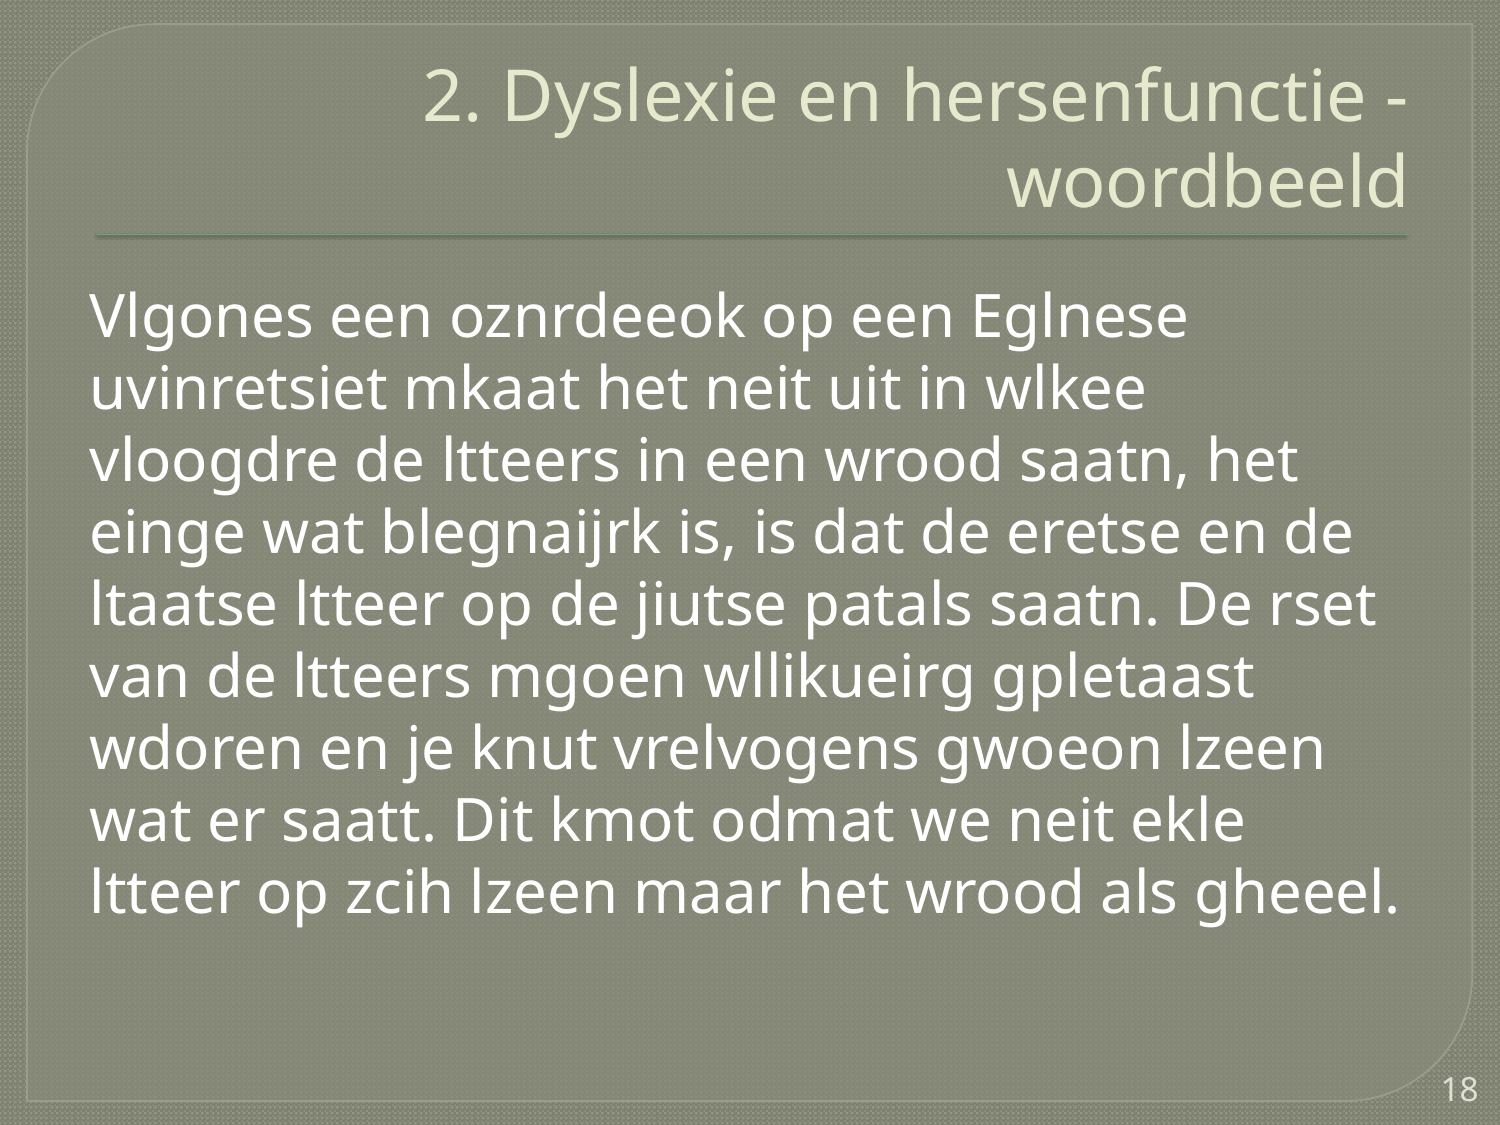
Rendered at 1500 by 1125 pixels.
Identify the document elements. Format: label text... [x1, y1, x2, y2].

list Vlgones een oznrdeeok op een Eglnese uvinretsiet mkaat het neit uit in wlkee vloogdre de ltteers in een wrood saatn, het einge wat blegnaijrk is, is dat de eretse en de ltaatse ltteer op de jiutse patals saatn. De rset van de ltteers mgoen wllikueirg gpletaast wdoren en je knut vrelvogens gwoeon lzeen wat er saatt. Dit kmot odmat we neit ekle ltteer op zcih lzeen maar het wrood als gheeel. [75, 270, 1425, 1013]
title 2. Dyslexie en hersenfunctie - woordbeeld [75, 41, 1425, 230]
slide_number 18 [1417, 1068, 1494, 1114]
